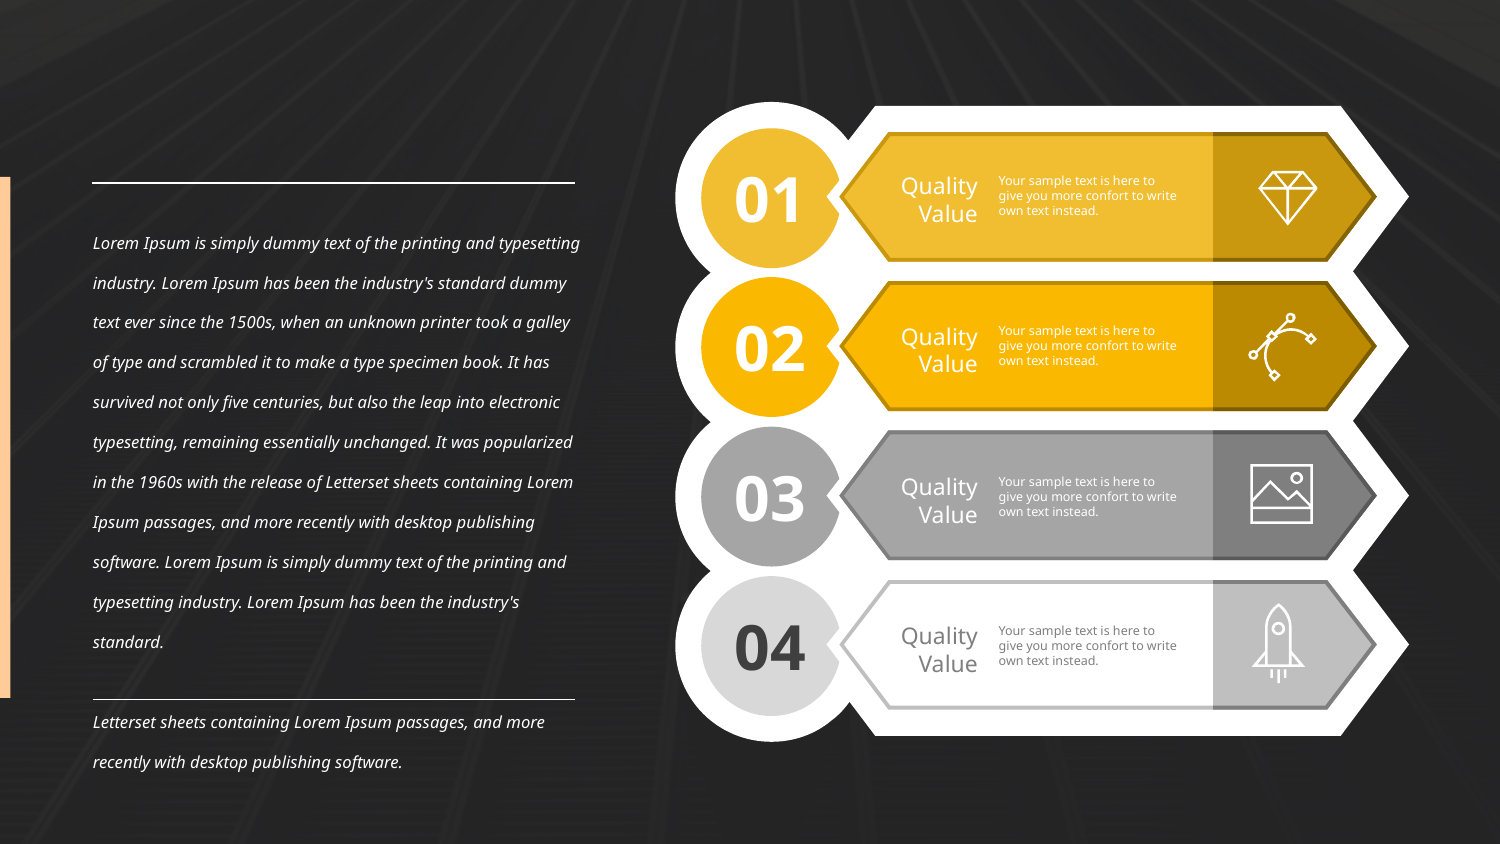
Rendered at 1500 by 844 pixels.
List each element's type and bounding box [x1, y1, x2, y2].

text_box [675, 101, 1410, 742]
picture [0, 0, 1500, 844]
